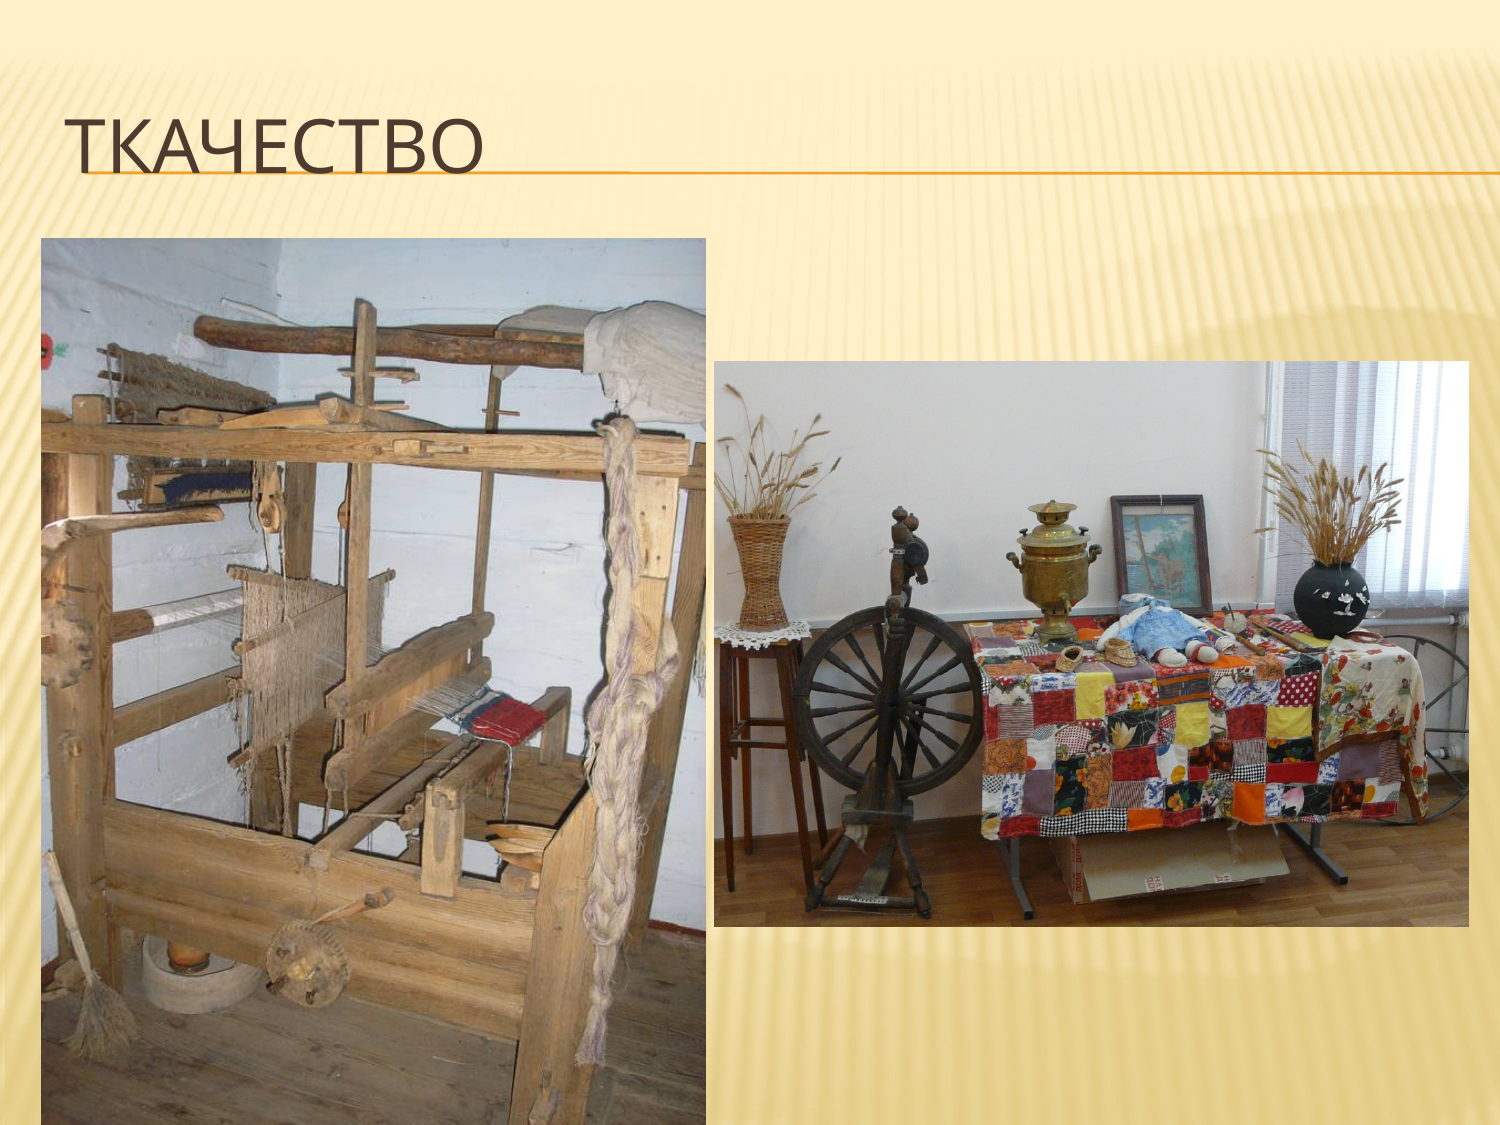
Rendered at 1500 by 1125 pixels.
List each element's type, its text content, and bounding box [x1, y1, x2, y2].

picture [40, 238, 706, 1125]
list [714, 361, 1469, 928]
title Ткачество [50, 75, 1475, 213]
